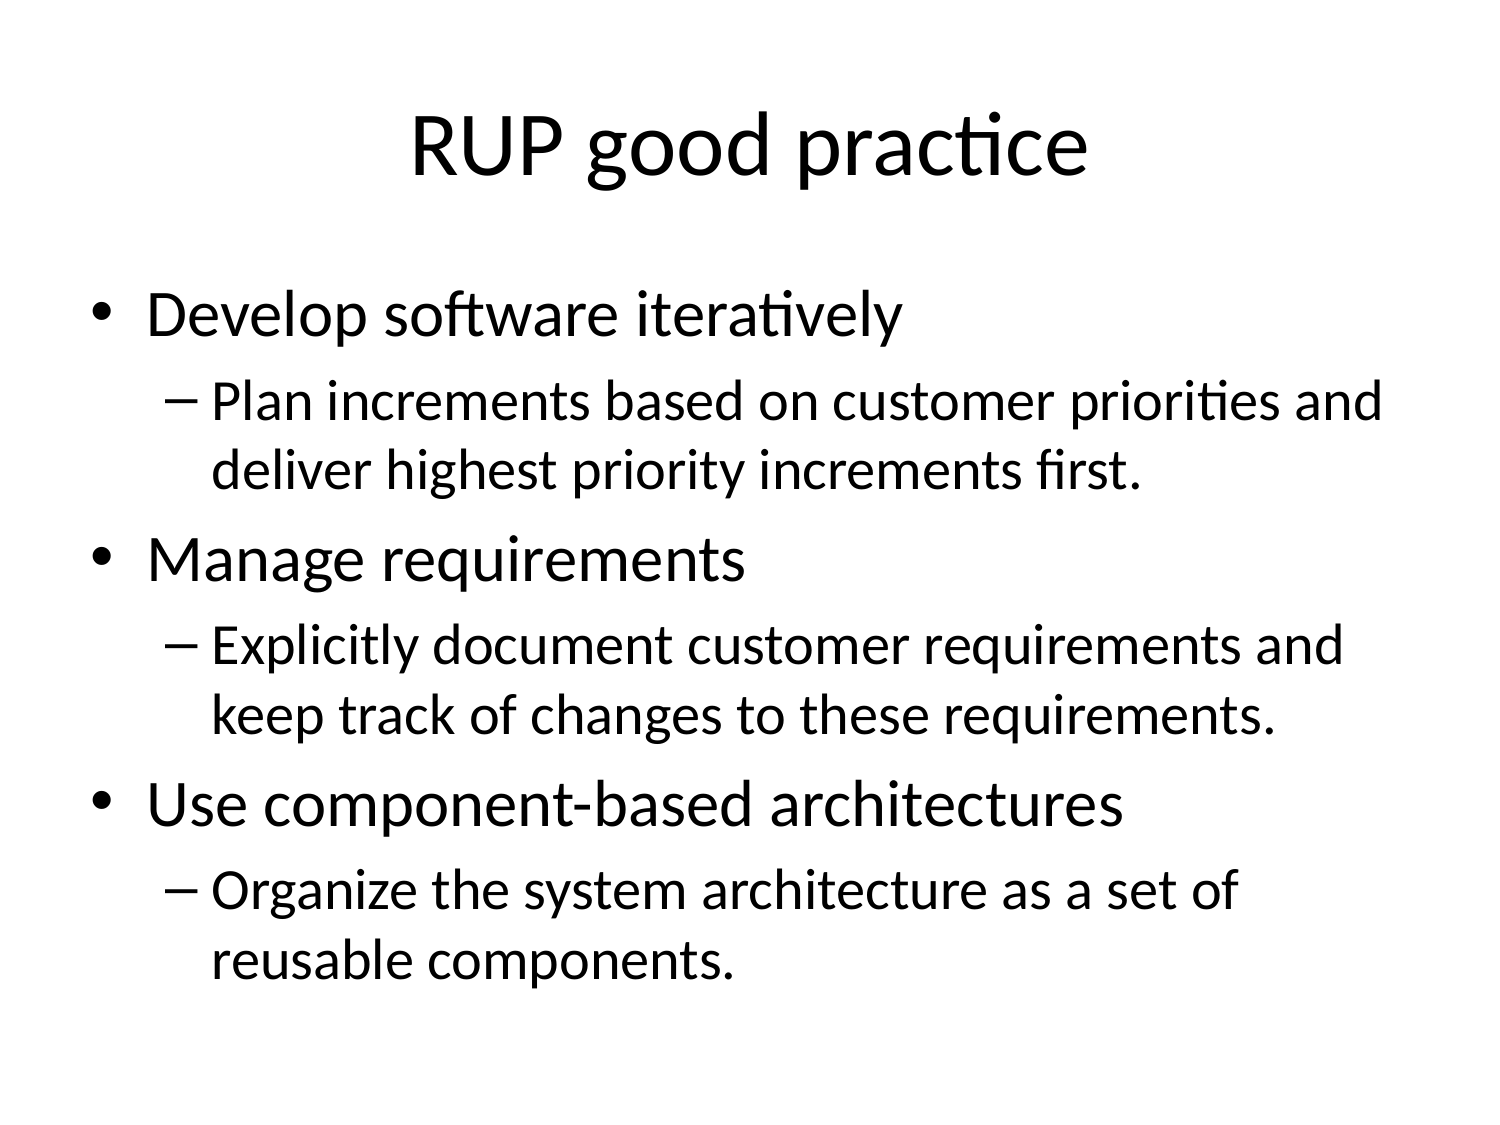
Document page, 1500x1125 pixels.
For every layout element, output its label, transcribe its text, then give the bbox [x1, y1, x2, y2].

title RUP good practice [75, 45, 1425, 233]
list Develop software iteratively Plan increments based on customer priorities and deliver highest priority increments first. Manage requirements Explicitly document customer requirements and keep track of changes to these requirements. Use component-based architectures Organize the system architecture as a set of reusable components. [75, 262, 1425, 1005]
